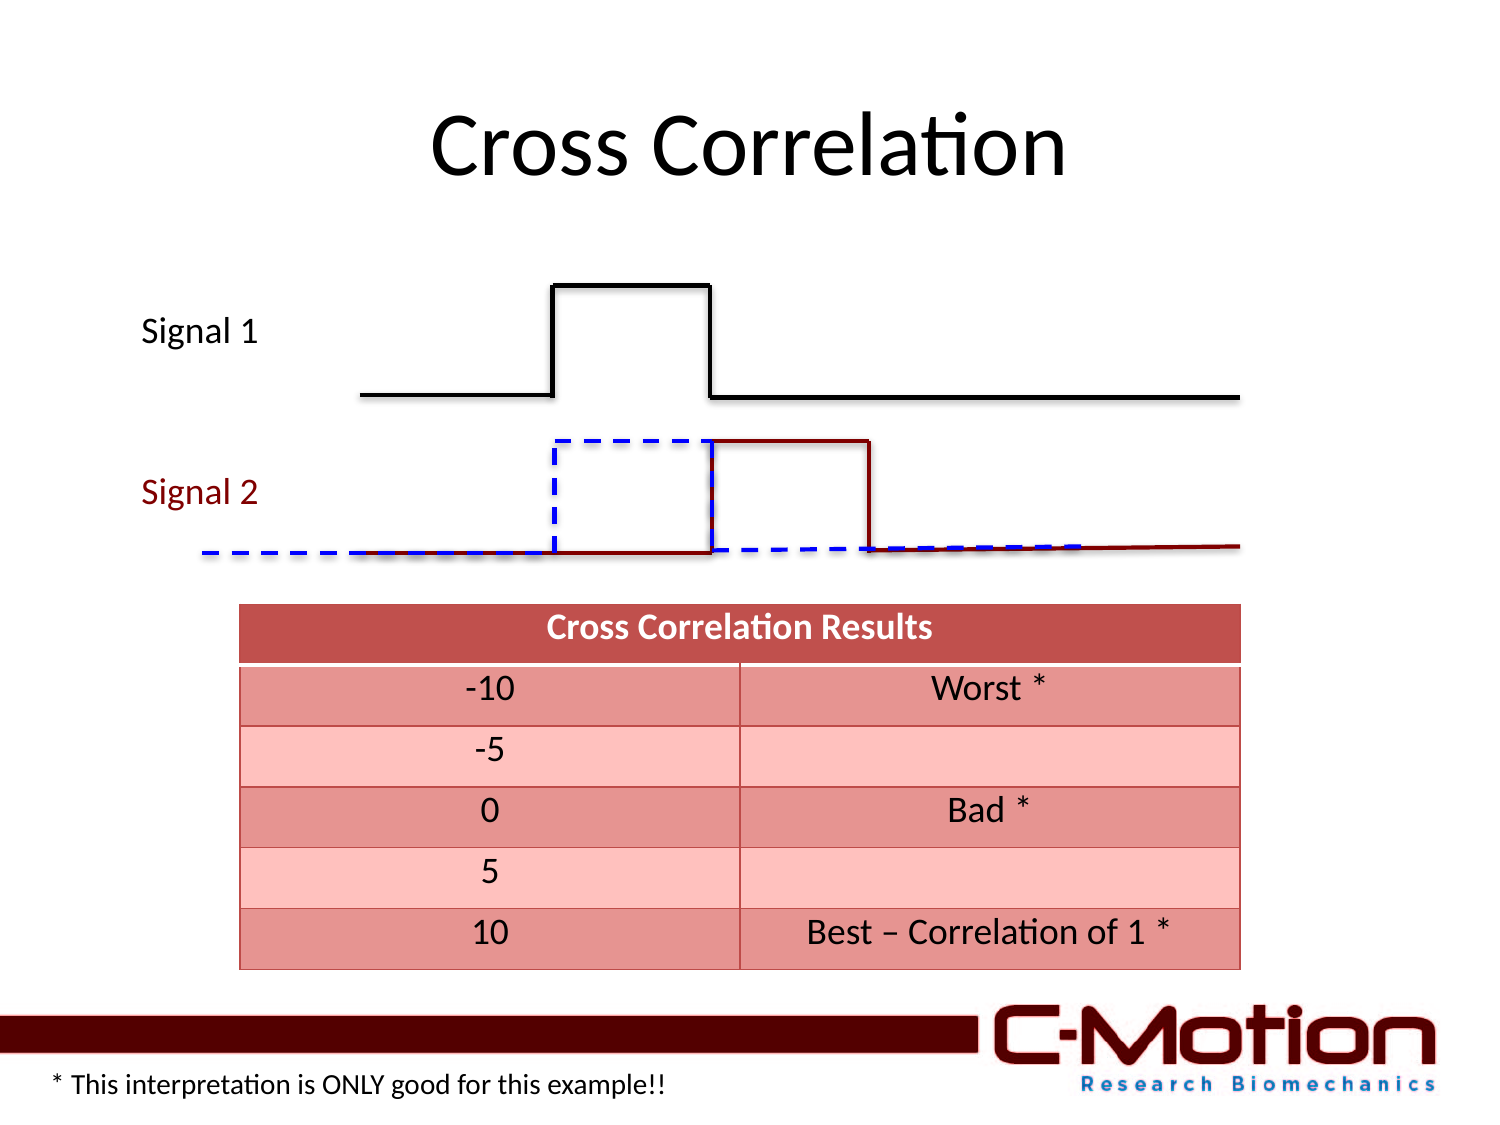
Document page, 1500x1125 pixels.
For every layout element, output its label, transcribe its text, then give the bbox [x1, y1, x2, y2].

table_cell 0 [241, 788, 739, 847]
text_box Signal 2 [126, 459, 197, 519]
table_cell Worst * [741, 667, 1239, 725]
table_cell Best – Correlation of 1 * [741, 909, 1239, 969]
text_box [1084, 440, 1241, 554]
picture [0, 987, 1500, 1096]
table_cell 5 [241, 848, 739, 908]
table_cell -5 [241, 727, 739, 786]
table_cell 10 [241, 909, 739, 969]
table_header Cross Correlation Results [241, 605, 1239, 663]
title Cross Correlation [75, 45, 1425, 233]
table_cell -10 [241, 667, 739, 725]
text_box Signal 1 [126, 298, 316, 359]
table_cell [741, 848, 1239, 908]
table_cell Bad * [741, 788, 1239, 847]
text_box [359, 285, 1241, 398]
table_cell [741, 727, 1239, 786]
text_box * This interpretation is ONLY good for this example!! [35, 1058, 985, 1108]
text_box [202, 440, 1084, 554]
